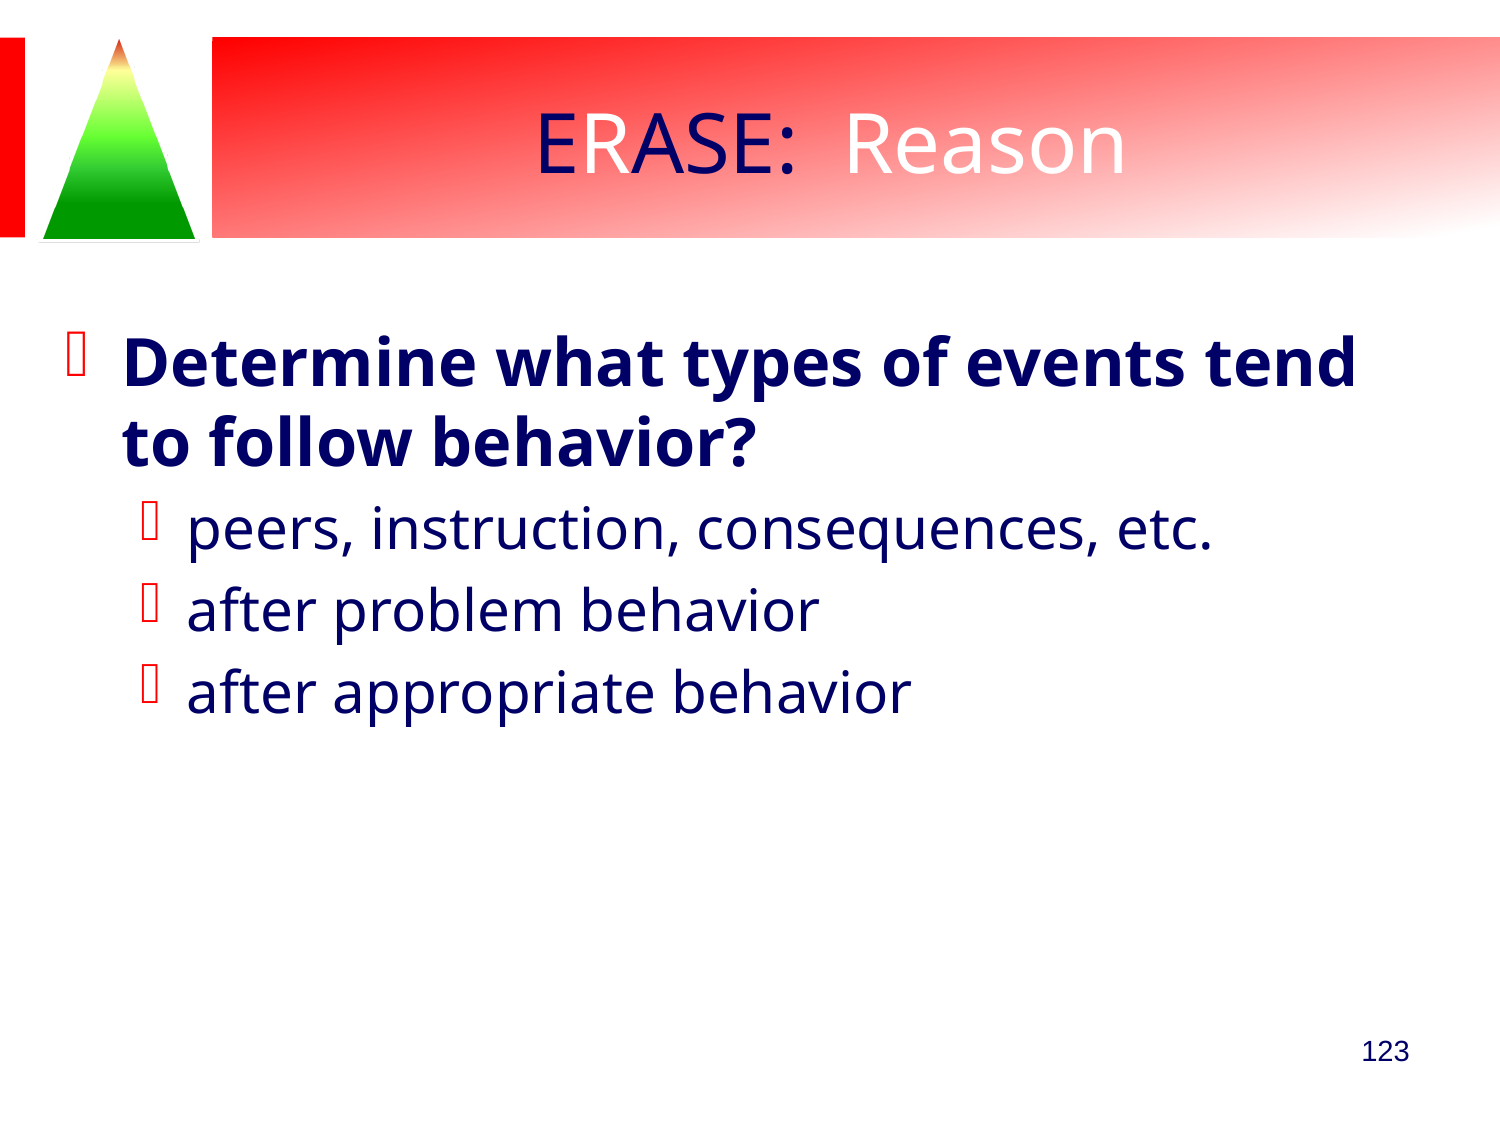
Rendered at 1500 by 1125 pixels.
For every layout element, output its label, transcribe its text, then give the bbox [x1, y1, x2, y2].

list Determine what types of events tend to follow behavior? peers, instruction, consequences, etc. after problem behavior after appropriate behavior [49, 312, 1426, 1006]
slide_number 123 [1074, 1024, 1426, 1103]
picture [37, 30, 200, 243]
title ERASE: Reason [237, 37, 1426, 243]
